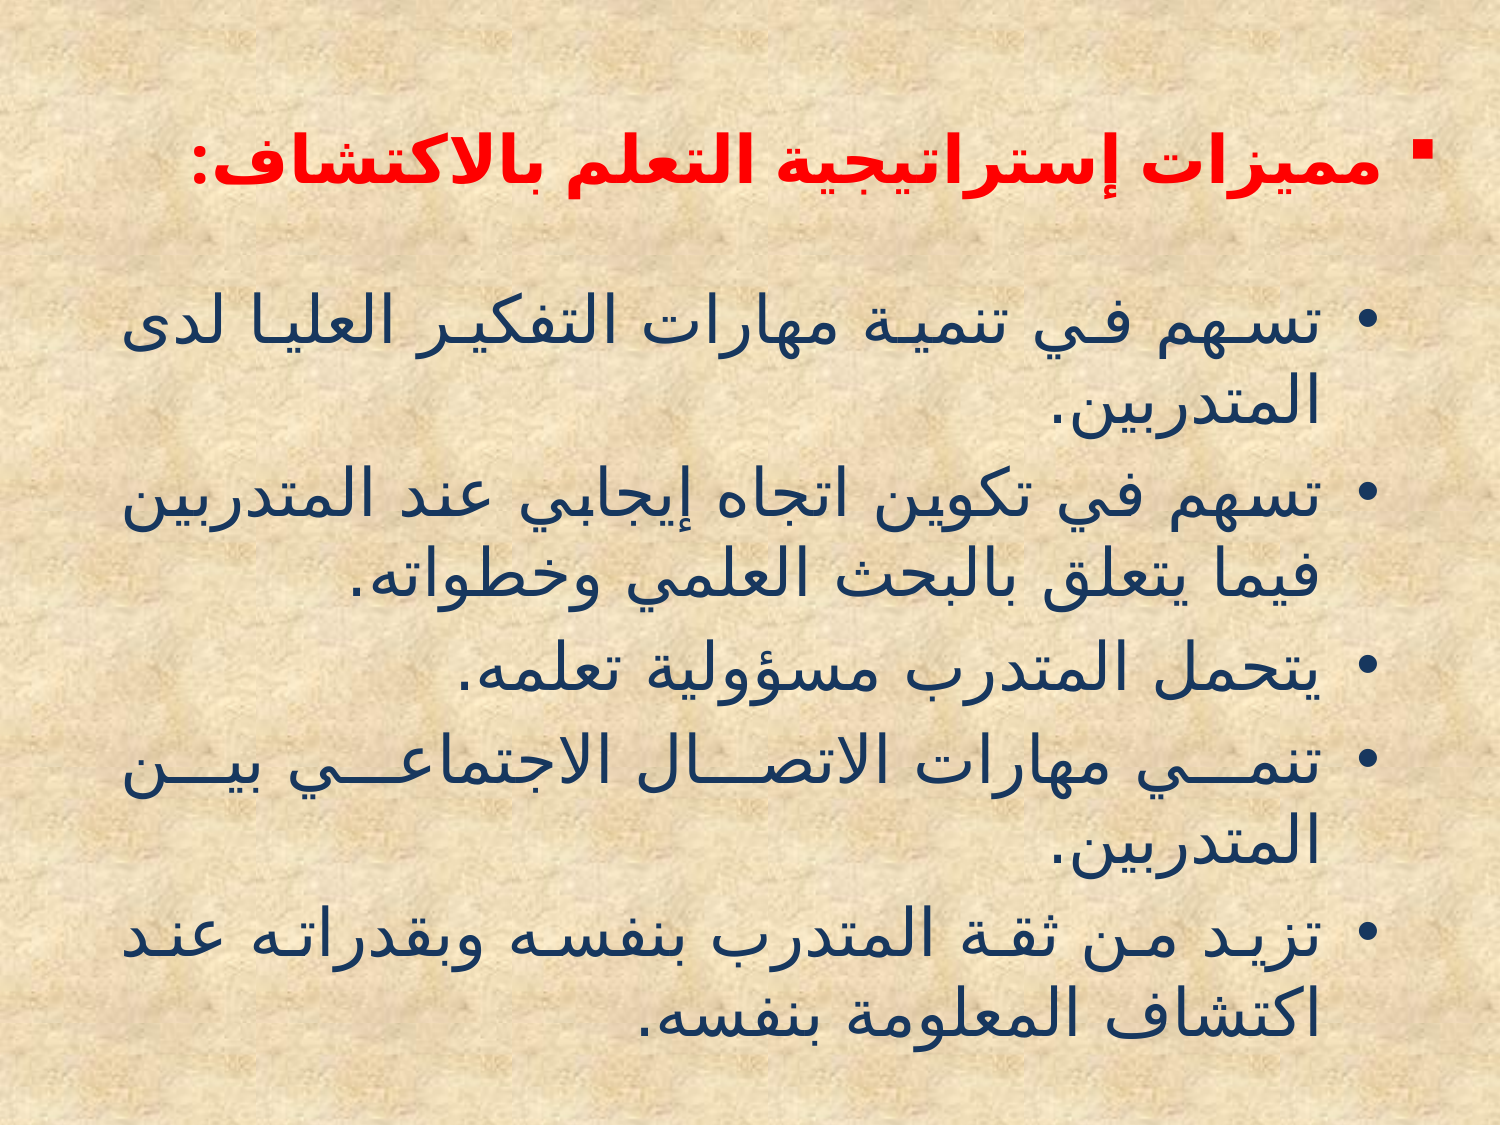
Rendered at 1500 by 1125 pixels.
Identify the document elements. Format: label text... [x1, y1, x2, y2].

picture [0, 0, 1500, 1125]
list تسهم في تنمية مهارات التفكير العليا لدى المتدربين. تسهم في تكوين اتجاه إيجابي عند المتدربين فيما يتعلق بالبحث العلمي وخطواته. يتحمل المتدرب مسؤولية تعلمه. تنمي مهارات الاتصال الاجتماعي بين المتدربين. تزيد من ثقة المتدرب بنفسه وبقدراته عند اكتشاف المعلومة بنفسه. [105, 269, 1395, 950]
title مميزات إستراتيجية التعلم بالاكتشاف: [103, 91, 1454, 223]
